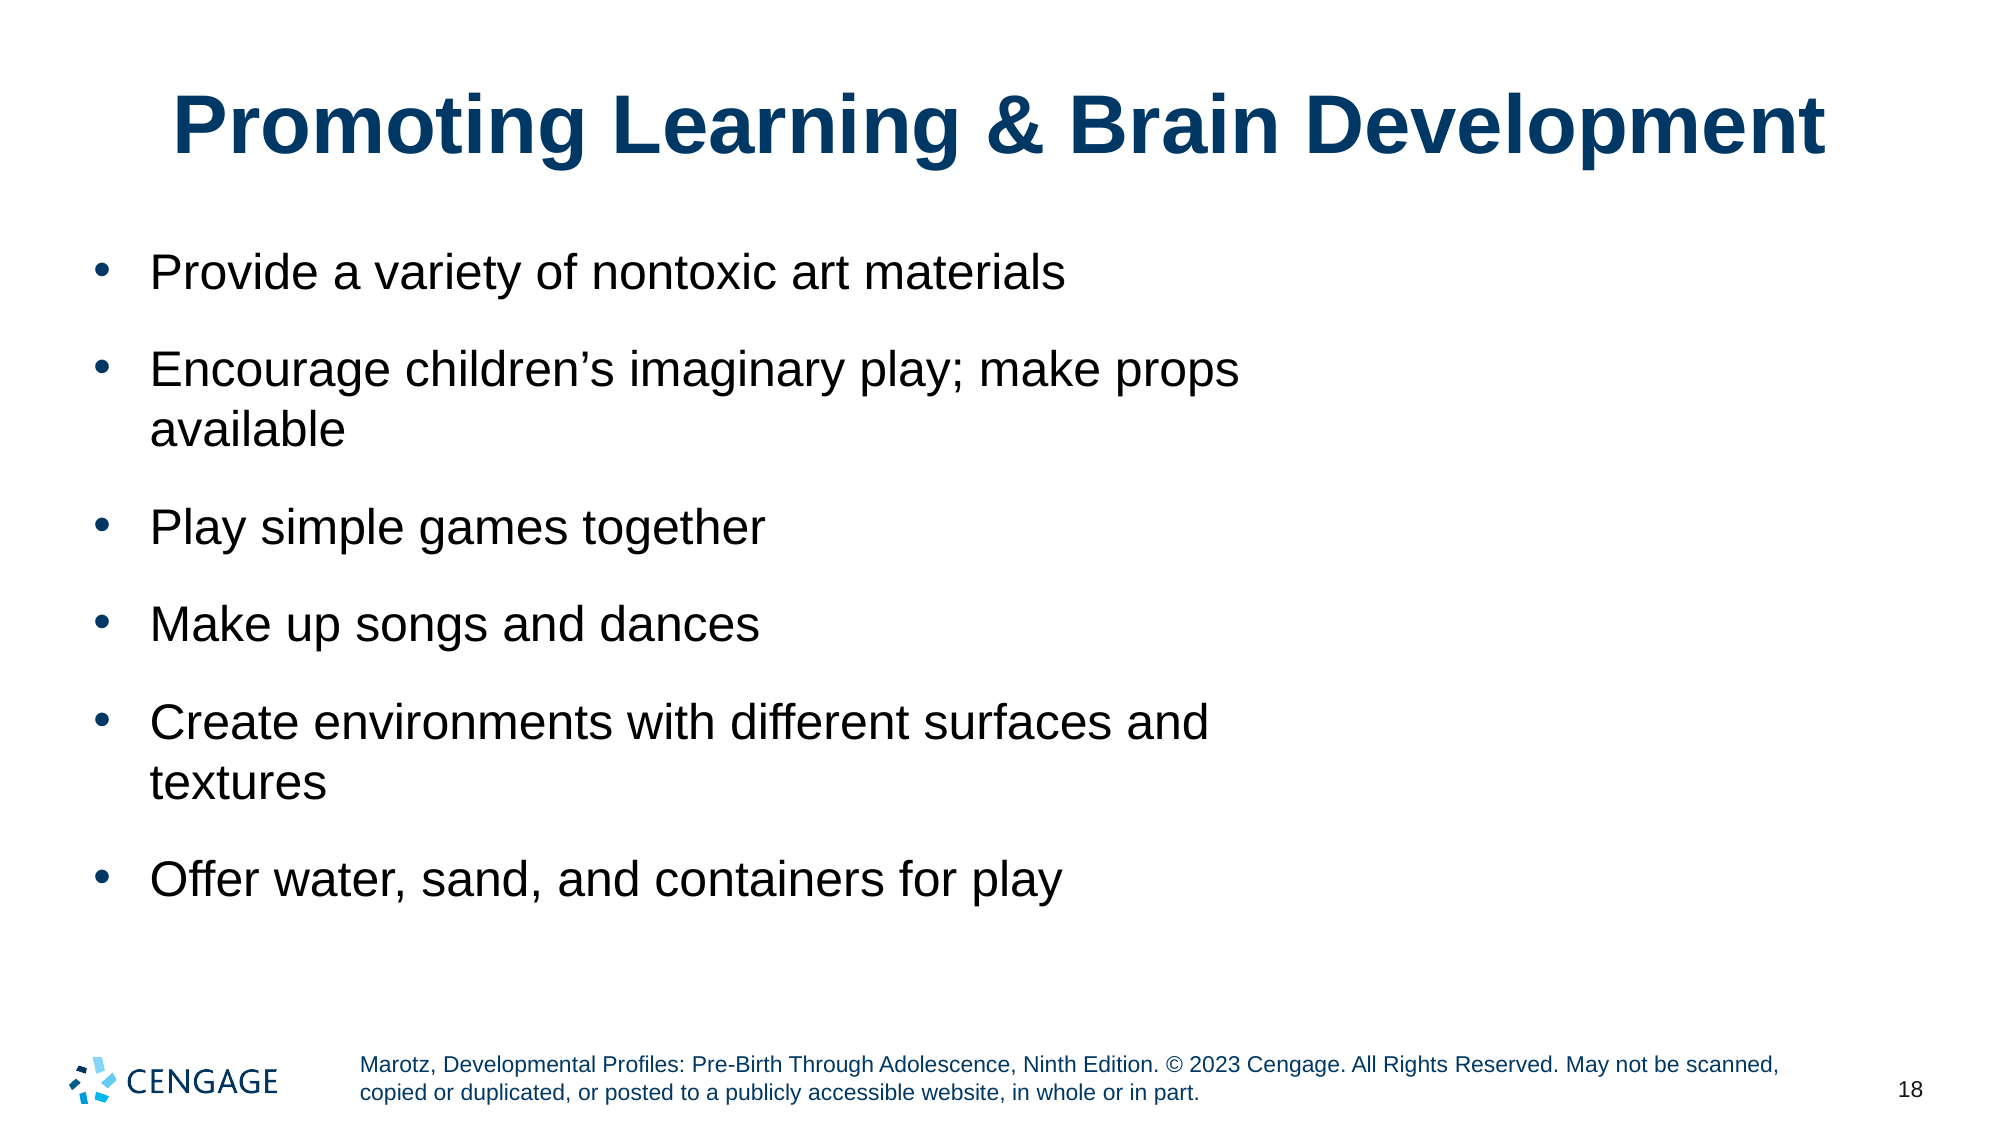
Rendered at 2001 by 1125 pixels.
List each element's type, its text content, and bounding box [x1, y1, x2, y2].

title Promoting Learning & Brain Development [78, 36, 1923, 217]
list Provide a variety of nontoxic art materials Encourage children’s imaginary play; make props available Play simple games together Make up songs and dances Create environments with different surfaces and textures Offer water, sand, and containers for play [78, 239, 1280, 1005]
picture [69, 1057, 277, 1104]
